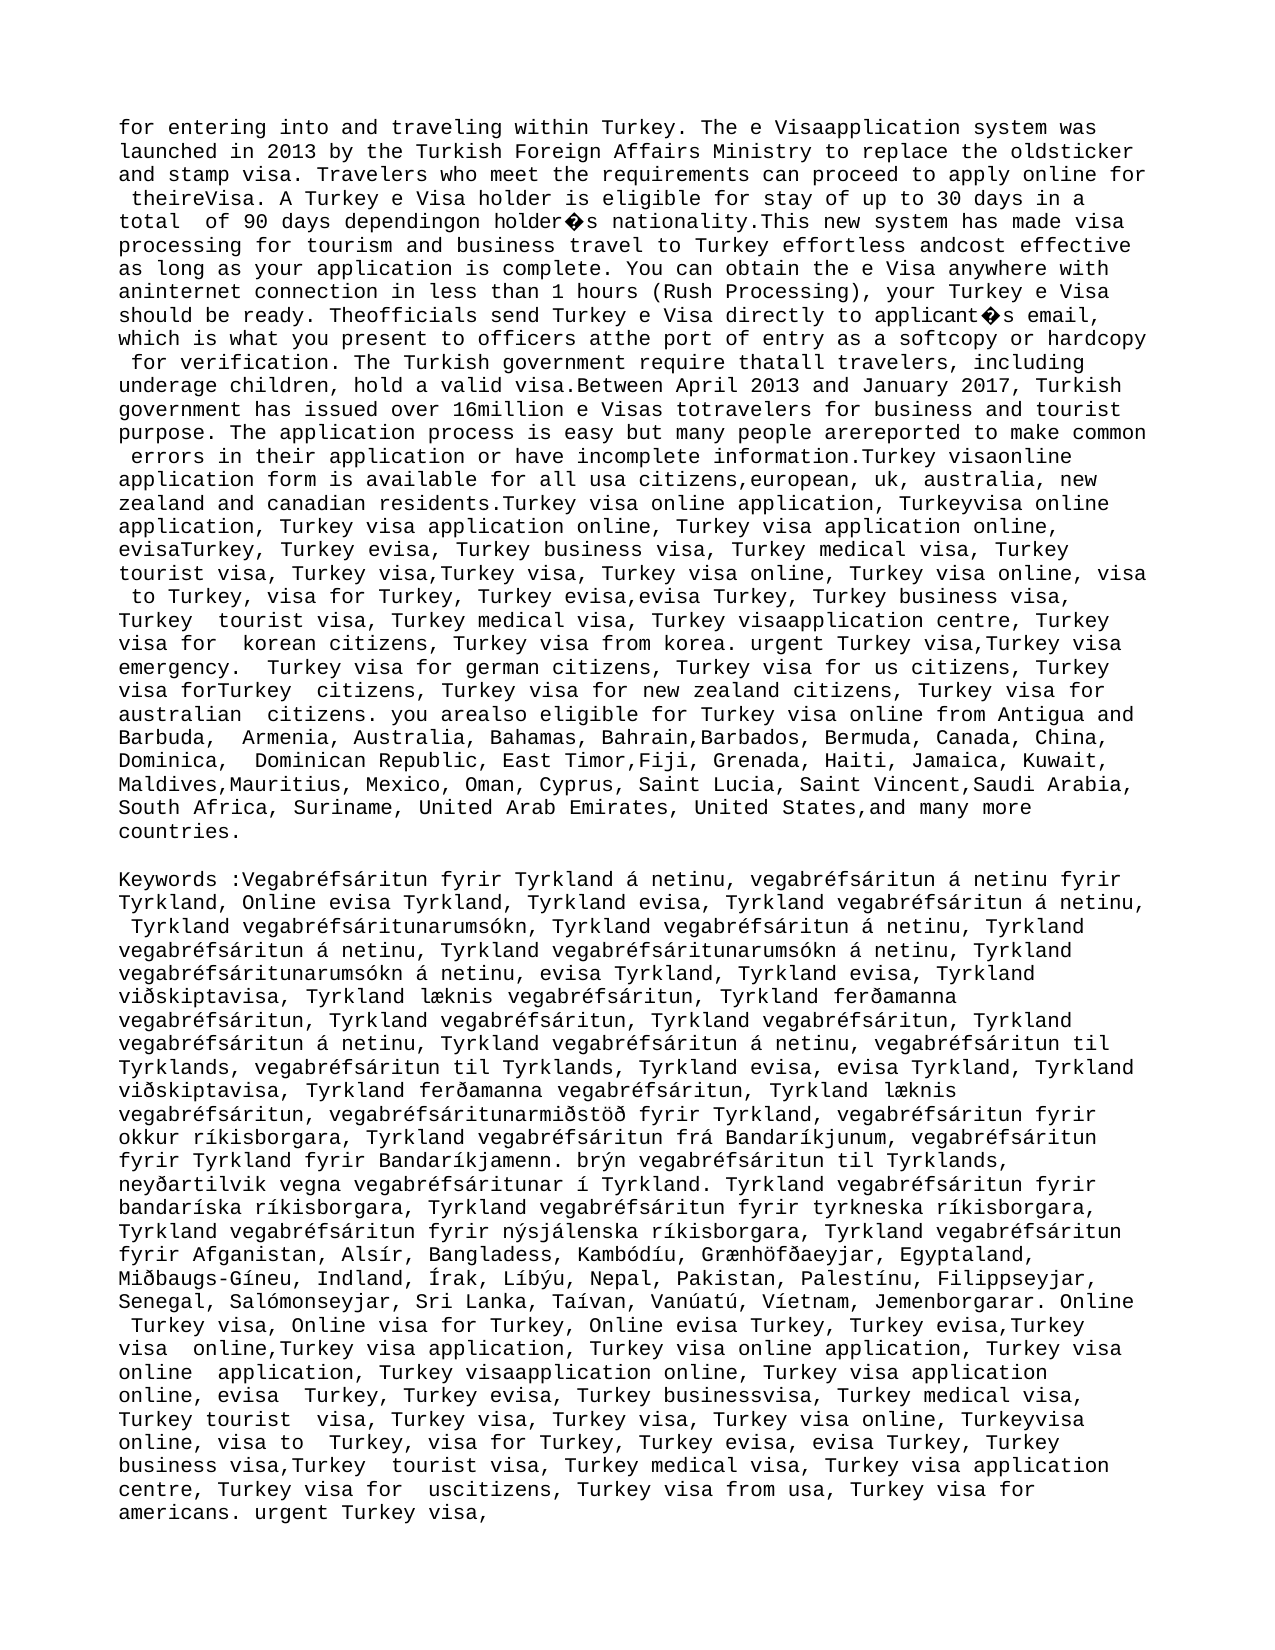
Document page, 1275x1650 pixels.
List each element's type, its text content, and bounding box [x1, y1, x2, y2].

text_box for entering into and traveling within Turkey. The e Visaapplication system was launched in 2013 by the Turkish Foreign Affairs Ministry to replace the oldsticker and stamp visa. Travelers who meet the requirements can proceed to apply online for theireVisa. A Turkey e Visa holder is eligible for stay of up to 30 days in a total of 90 days dependingon holder�s nationality.This new system has made visa processing for tourism and business travel to Turkey effortless andcost effective as long as your application is complete. You can obtain the e Visa anywhere with aninternet connection in less than 1 hours (Rush Processing), your Turkey e Visa should be ready. Theofficials send Turkey e Visa directly to applicant�s email, which is what you present to officers atthe port of entry as a softcopy or hardcopy for verification. The Turkish government require thatall travelers, including underage children, hold a valid visa.Between April 2013 and January 2017, Turkish government has issued over 16million e Visas totravelers for business and tourist purpose. The application process is easy but many people arereported to make common errors in their application or have incomplete information.Turkey visaonline application form is available for all usa citizens,european, uk, australia, new zealand and canadian residents.Turkey visa online application, Turkeyvisa online application, Turkey visa application online, Turkey visa application online, evisaTurkey, Turkey evisa, Turkey business visa, Turkey medical visa, Turkey tourist visa, Turkey visa,Turkey visa, Turkey visa online, Turkey visa online, visa to Turkey, visa for Turkey, Turkey evisa,evisa Turkey, Turkey business visa, Turkey tourist visa, Turkey medical visa, Turkey visaapplication centre, Turkey visa for korean citizens, Turkey visa from korea. urgent Turkey visa,Turkey visa emergency. Turkey visa for german citizens, Turkey visa for us citizens, Turkey visa forTurkey citizens, Turkey visa for new zealand citizens, Turkey visa for australian citizens. you arealso eligible for Turkey visa online from Antigua and Barbuda, Armenia, Australia, Bahamas, Bahrain,Barbados, Bermuda, Canada, China, Dominica, Dominican Republic, East Timor,Fiji, Grenada, Haiti, Jamaica, Kuwait, Maldives,Mauritius, Mexico, Oman, Cyprus, Saint Lucia, Saint Vincent,Saudi Arabia, South Africa, Suriname, United Arab Emirates, United States,and many more countries. Keywords :Vegabréfsáritun fyrir Tyrkland á netinu, vegabréfsáritun á netinu fyrir Tyrkland, Online evisa Tyrkland, Tyrkland evisa, Tyrkland vegabréfsáritun á netinu, Tyrkland vegabréfsáritunarumsókn, Tyrkland vegabréfsáritun á netinu, Tyrkland vegabréfsáritun á netinu, Tyrkland vegabréfsáritunarumsókn á netinu, Tyrkland vegabréfsáritunarumsókn á netinu, evisa Tyrkland, Tyrkland evisa, Tyrkland viðskiptavisa, Tyrkland læknis vegabréfsáritun, Tyrkland ferðamanna vegabréfsáritun, Tyrkland vegabréfsáritun, Tyrkland vegabréfsáritun, Tyrkland vegabréfsáritun á netinu, Tyrkland vegabréfsáritun á netinu, vegabréfsáritun til Tyrklands, vegabréfsáritun til Tyrklands, Tyrkland evisa, evisa Tyrkland, Tyrkland viðskiptavisa, Tyrkland ferðamanna vegabréfsáritun, Tyrkland læknis vegabréfsáritun, vegabréfsáritunarmiðstöð fyrir Tyrkland, vegabréfsáritun fyrir okkur ríkisborgara, Tyrkland vegabréfsáritun frá Bandaríkjunum, vegabréfsáritun fyrir Tyrkland fyrir Bandaríkjamenn. brýn vegabréfsáritun til Tyrklands, neyðartilvik vegna vegabréfsáritunar í Tyrkland. Tyrkland vegabréfsáritun fyrir bandaríska ríkisborgara, Tyrkland vegabréfsáritun fyrir tyrkneska ríkisborgara, Tyrkland vegabréfsáritun fyrir nýsjálenska ríkisborgara, Tyrkland vegabréfsáritun fyrir Afganistan, Alsír, Bangladess, Kambódíu, Grænhöfðaeyjar, Egyptaland, Miðbaugs-Gíneu, Indland, Írak, Líbýu, Nepal, Pakistan, Palestínu, Filippseyjar, Senegal, Salómonseyjar, Sri Lanka, Taívan, Vanúatú, Víetnam, Jemenborgarar. Online Turkey visa, Online visa for Turkey, Online evisa Turkey, Turkey evisa,Turkey visa online,Turkey visa application, Turkey visa online application, Turkey visa online application, Turkey visaapplication online, Turkey visa application online, evisa Turkey, Turkey evisa, Turkey businessvisa, Turkey medical visa, Turkey tourist visa, Turkey visa, Turkey visa, Turkey visa online, Turkeyvisa online, visa to Turkey, visa for Turkey, Turkey evisa, evisa Turkey, Turkey business visa,Turkey tourist visa, Turkey medical visa, Turkey visa application centre, Turkey visa for uscitizens, Turkey visa from usa, Turkey visa for americans. urgent Turkey visa, [116, 112, 1158, 1525]
